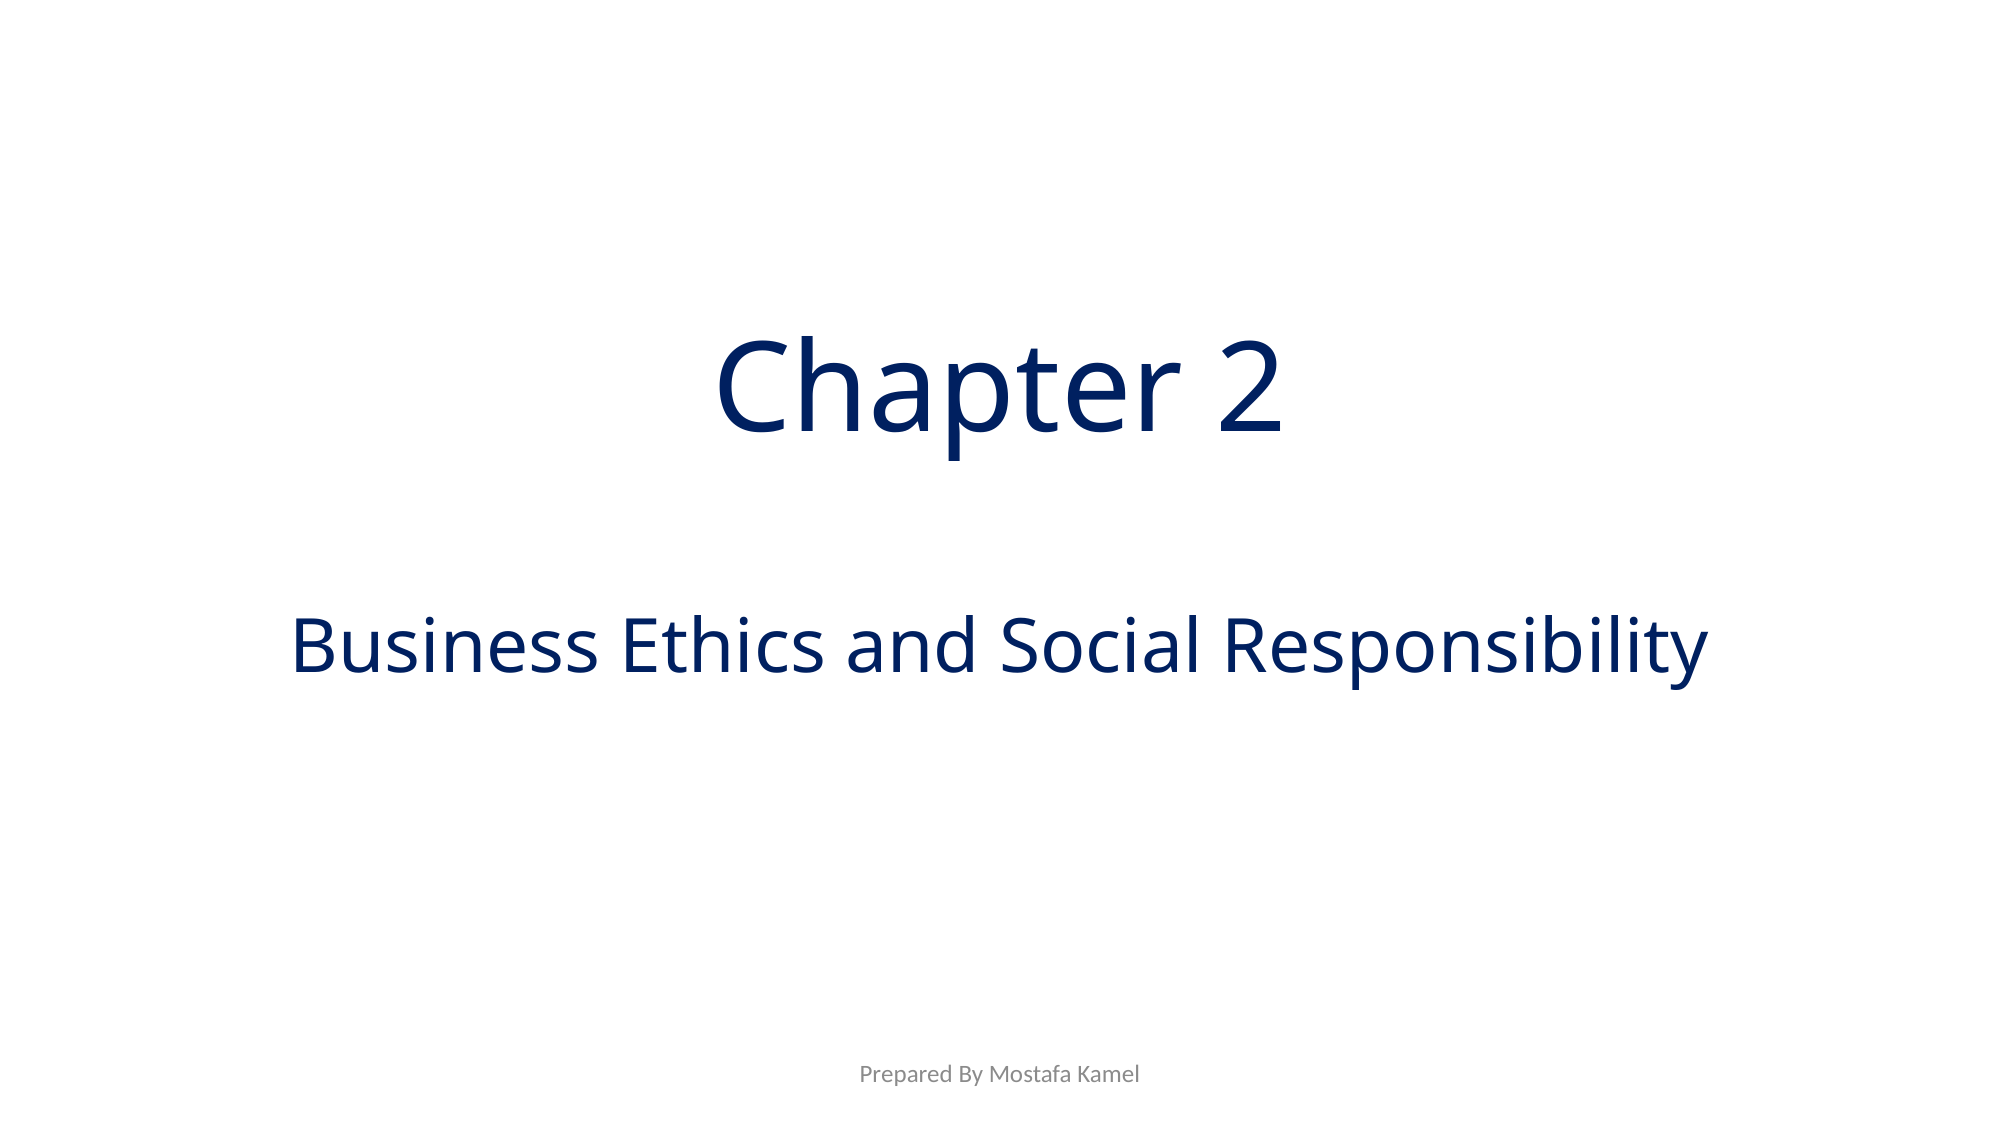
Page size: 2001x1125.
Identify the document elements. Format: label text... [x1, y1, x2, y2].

title Chapter 2 [249, 74, 1750, 466]
footer Prepared By Mostafa Kamel [662, 1042, 1338, 1103]
subtitle Business Ethics and Social Responsibility [249, 599, 1750, 872]
